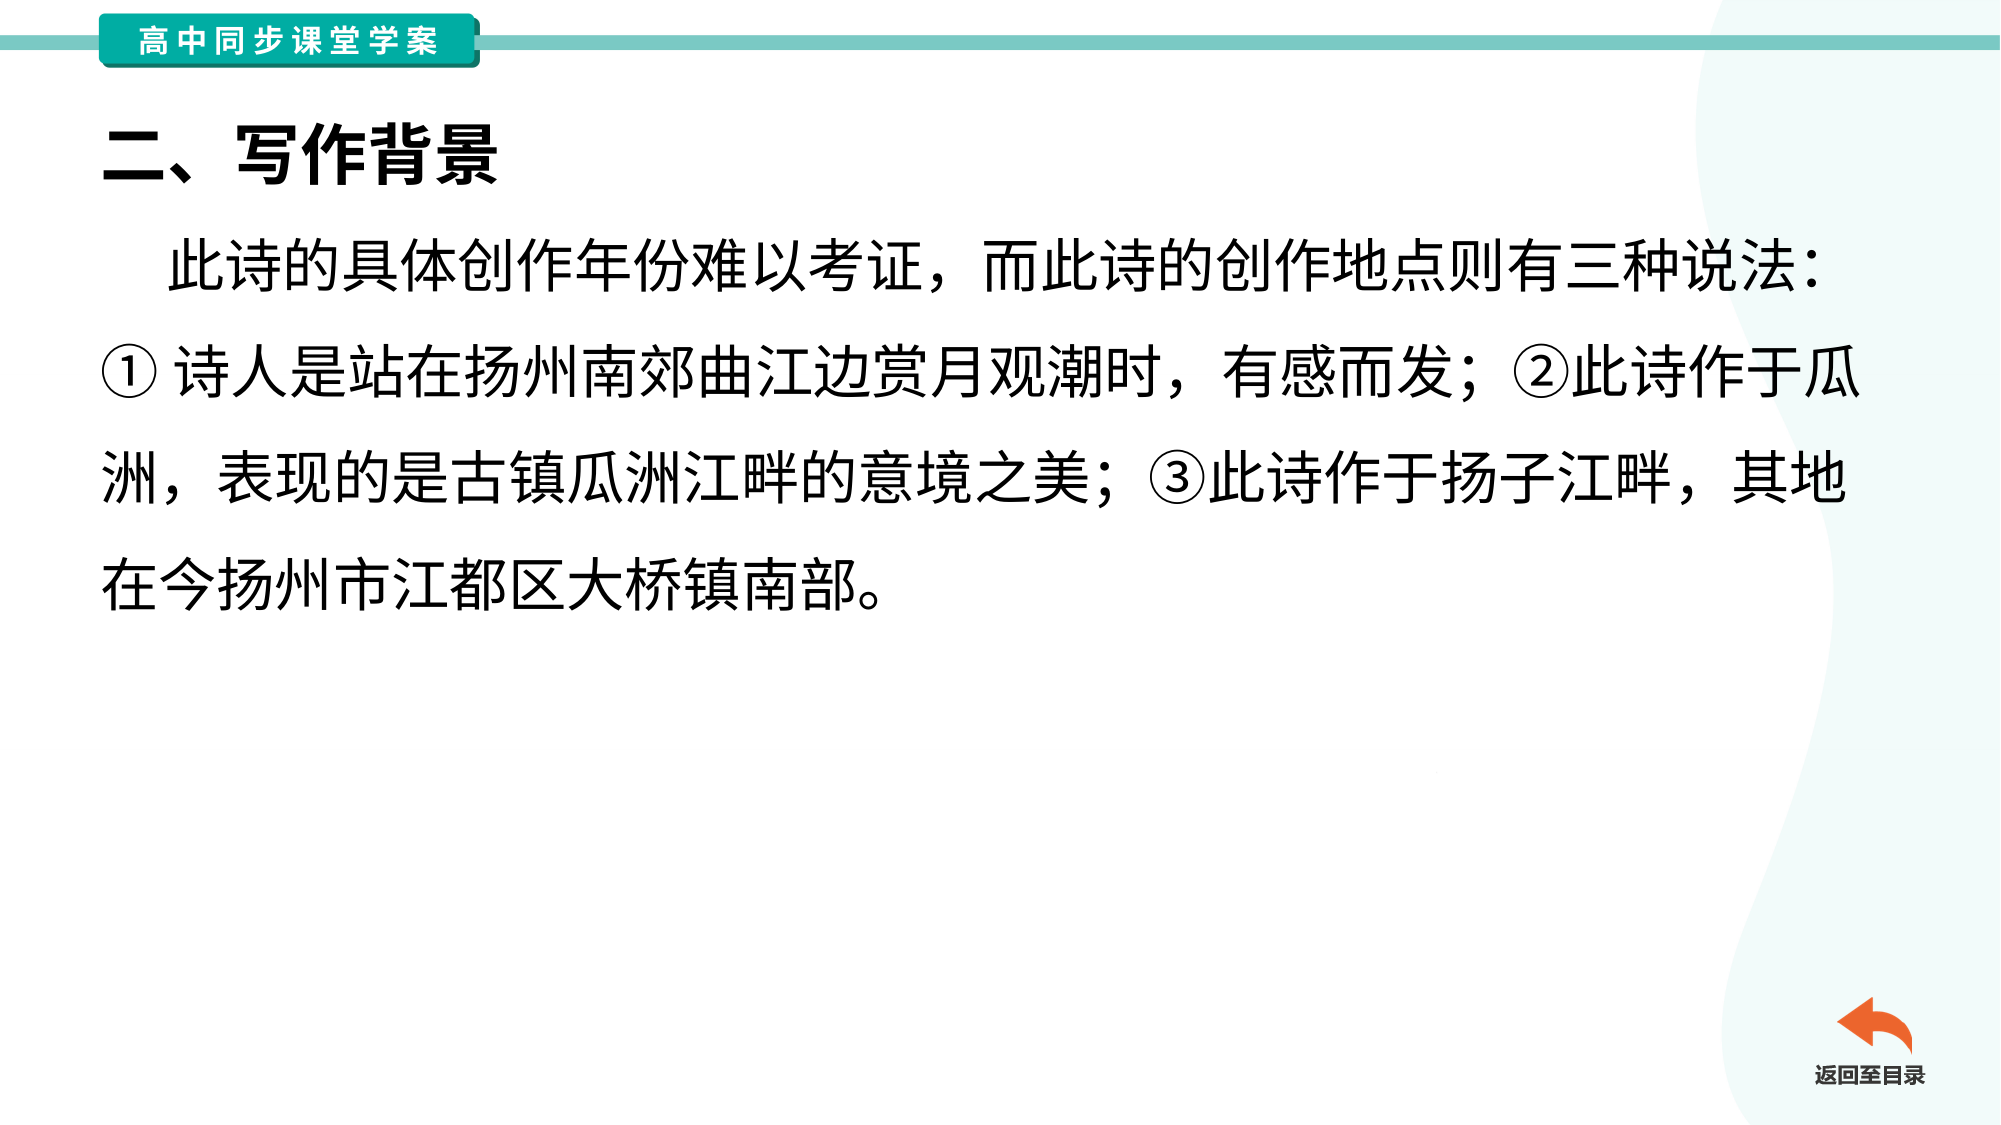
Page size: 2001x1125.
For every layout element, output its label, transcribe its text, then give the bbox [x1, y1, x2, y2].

text_box 此诗的具体创作年份难以考证，而此诗的创作地点则有三种说法： ①诗人是站在扬州南郊曲江边赏月观潮时，有感而发；②此诗作于瓜 洲，表现的是古镇瓜洲江畔的意境之美；③此诗作于扬子江畔，其地 在今扬州市江都区大桥镇南部。 [100, 192, 1899, 618]
text_box 二、写作背景 [100, 76, 1899, 192]
picture [0, 0, 2000, 1125]
